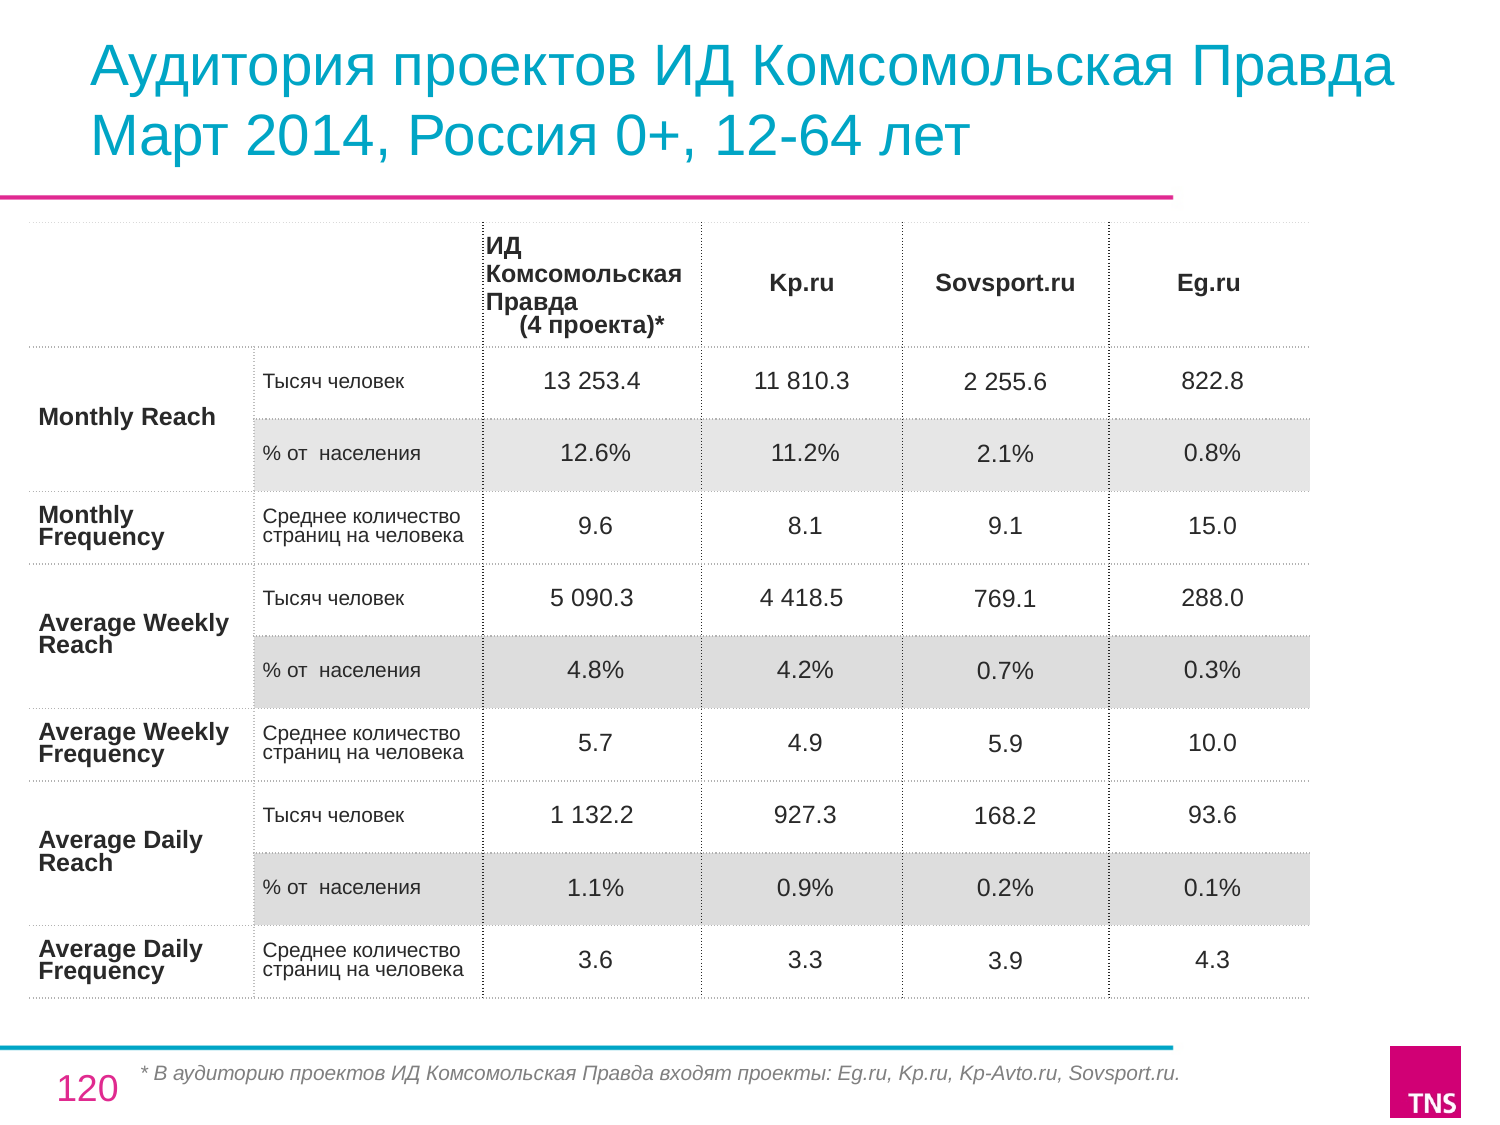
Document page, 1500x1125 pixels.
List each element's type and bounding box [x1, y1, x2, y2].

slide_number [40, 1055, 392, 1125]
picture [0, 0, 1500, 1125]
table_cell [29, 347, 1310, 998]
table_header [29, 223, 1310, 347]
text_box [124, 1052, 1463, 1092]
title [74, 8, 1476, 187]
